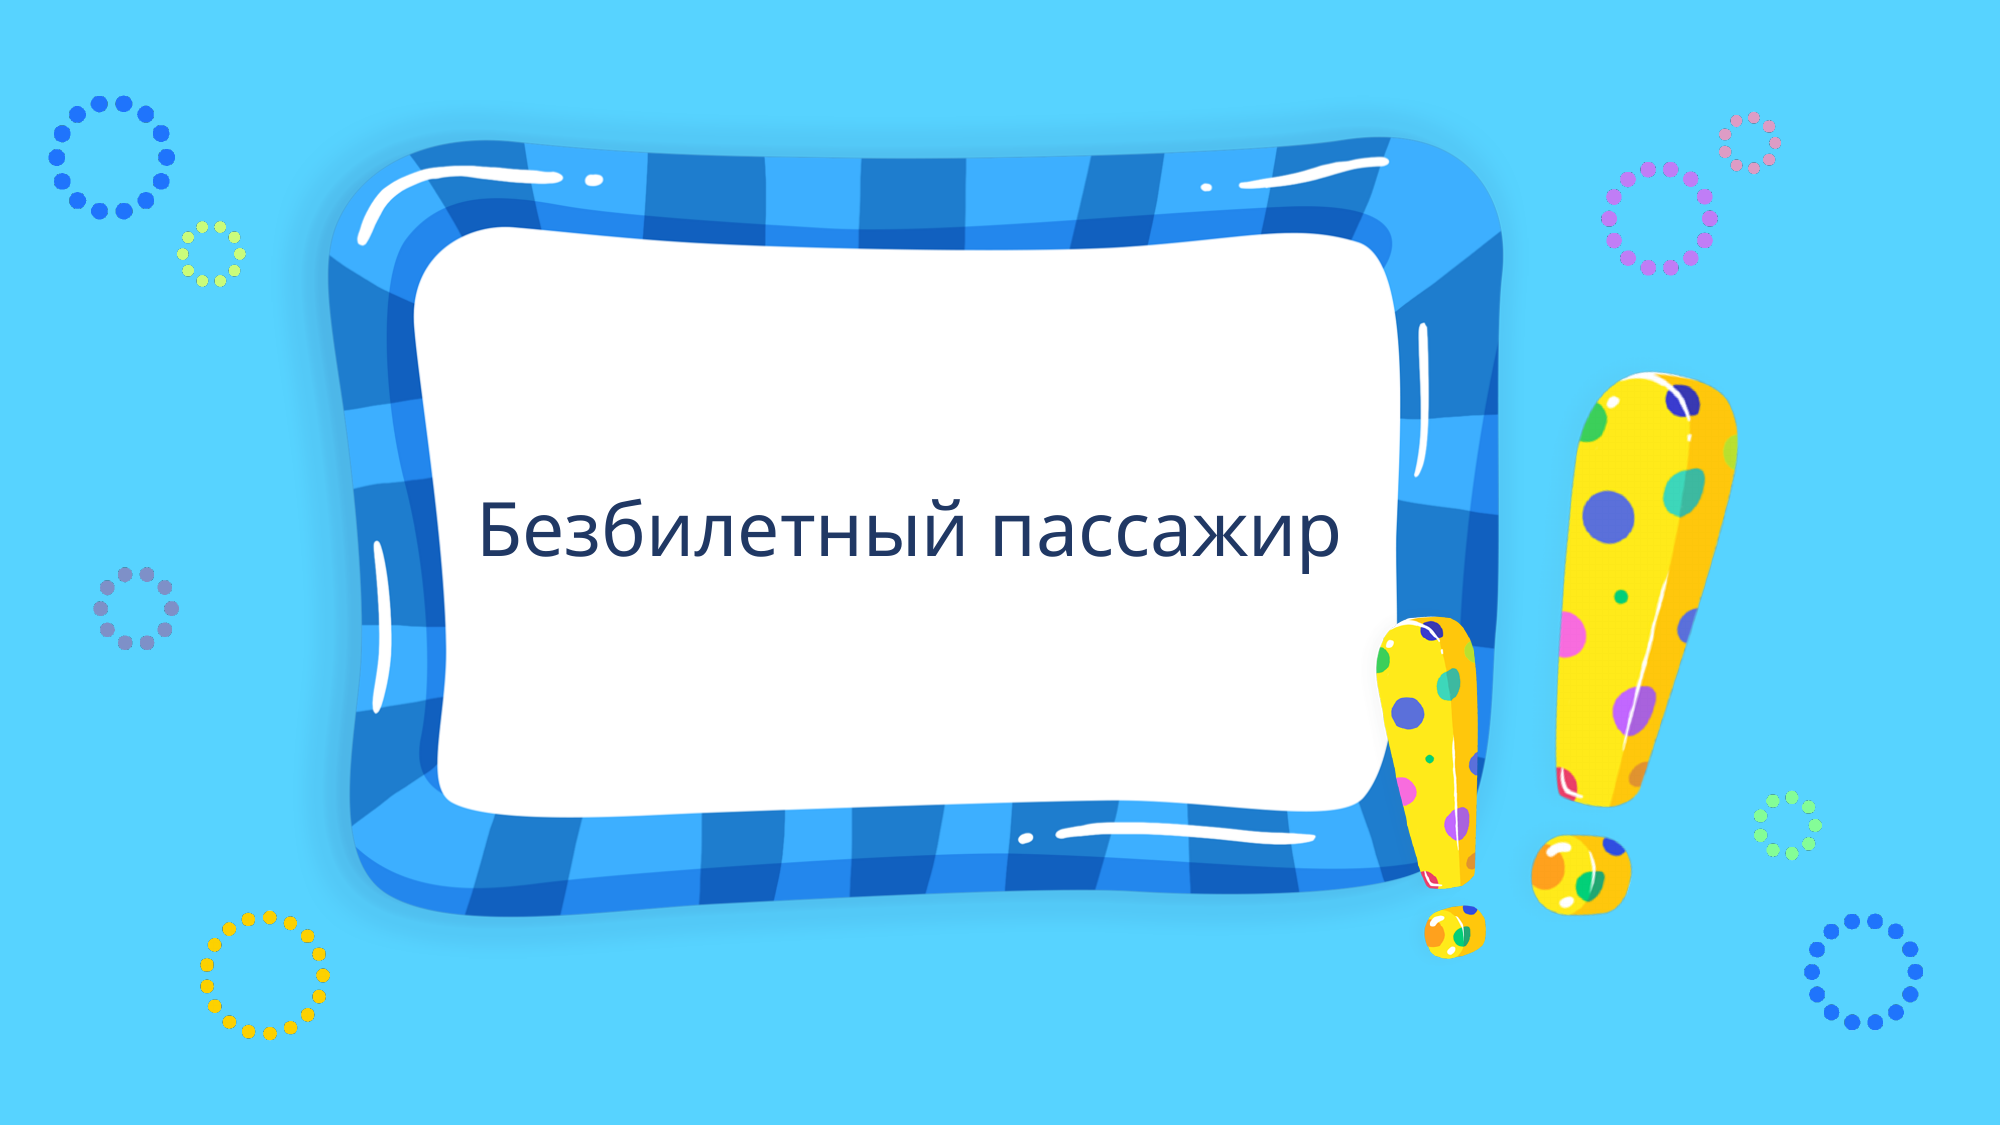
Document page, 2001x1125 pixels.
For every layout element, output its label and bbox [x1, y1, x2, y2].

picture [184, 95, 1775, 1045]
picture [1742, 779, 1826, 863]
picture [1592, 101, 1785, 286]
picture [40, 67, 247, 289]
picture [1796, 887, 1931, 1045]
picture [83, 556, 189, 659]
